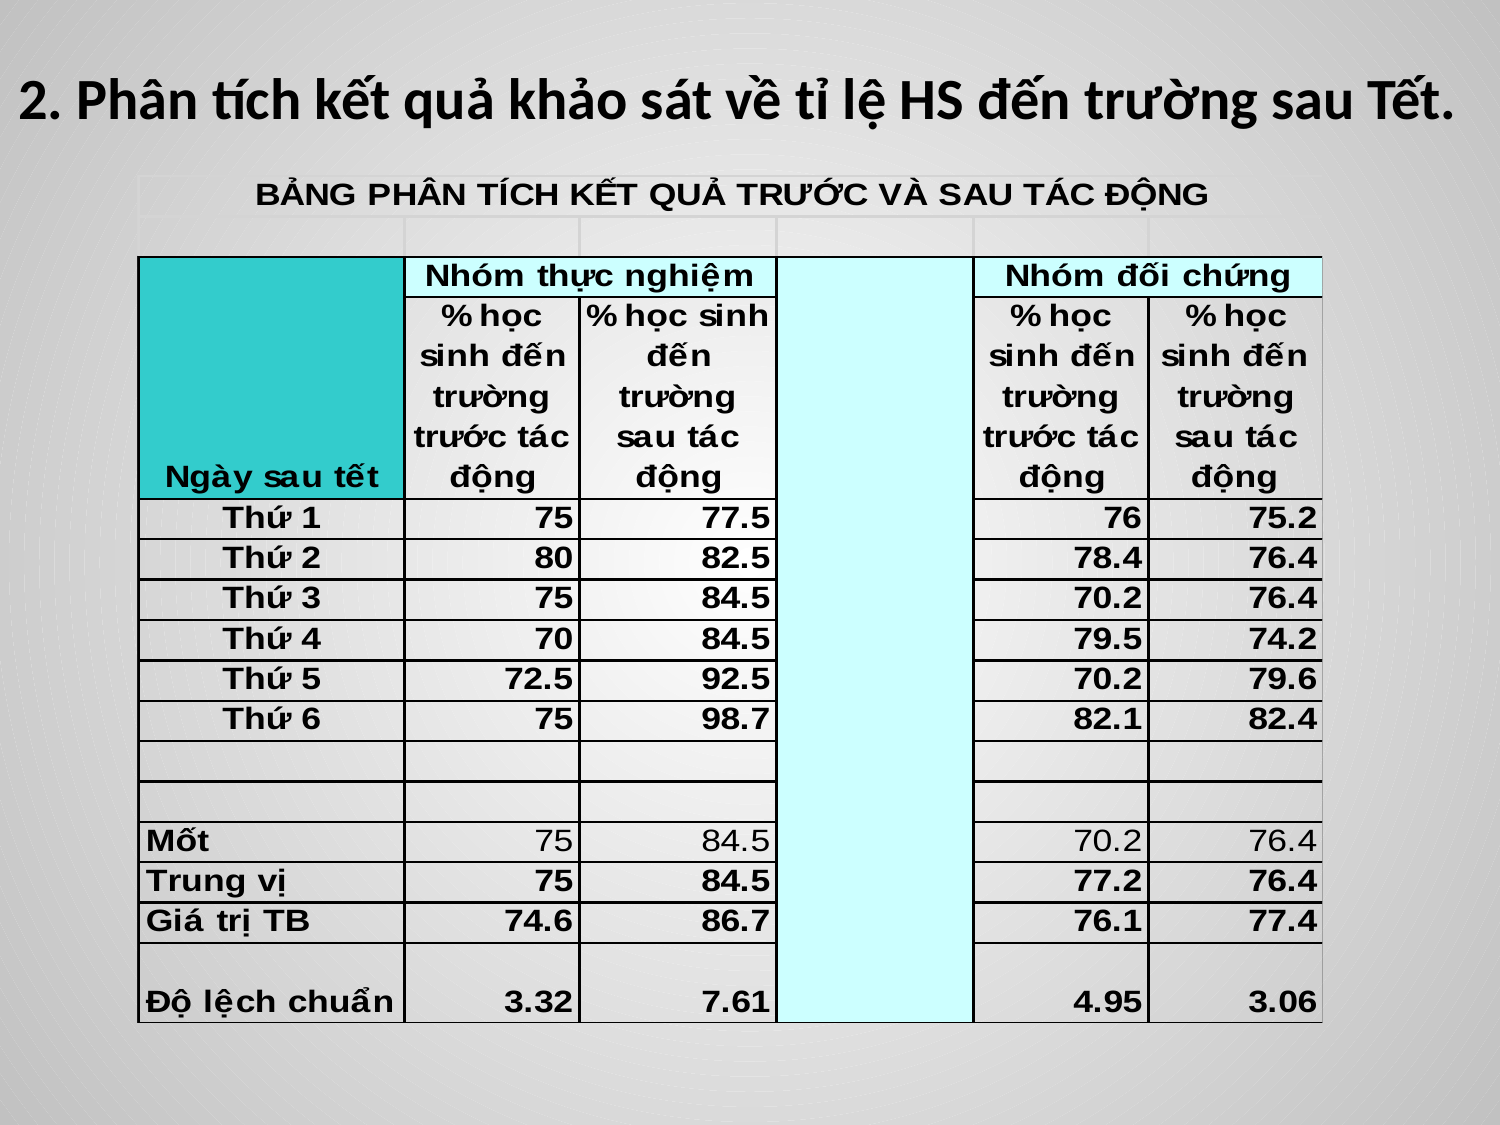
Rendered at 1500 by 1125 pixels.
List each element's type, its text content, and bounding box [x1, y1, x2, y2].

picture [137, 174, 1326, 1026]
title 2. Phân tích kết quả khảo sát về tỉ lệ HS đến trường sau Tết. [0, 37, 1476, 226]
